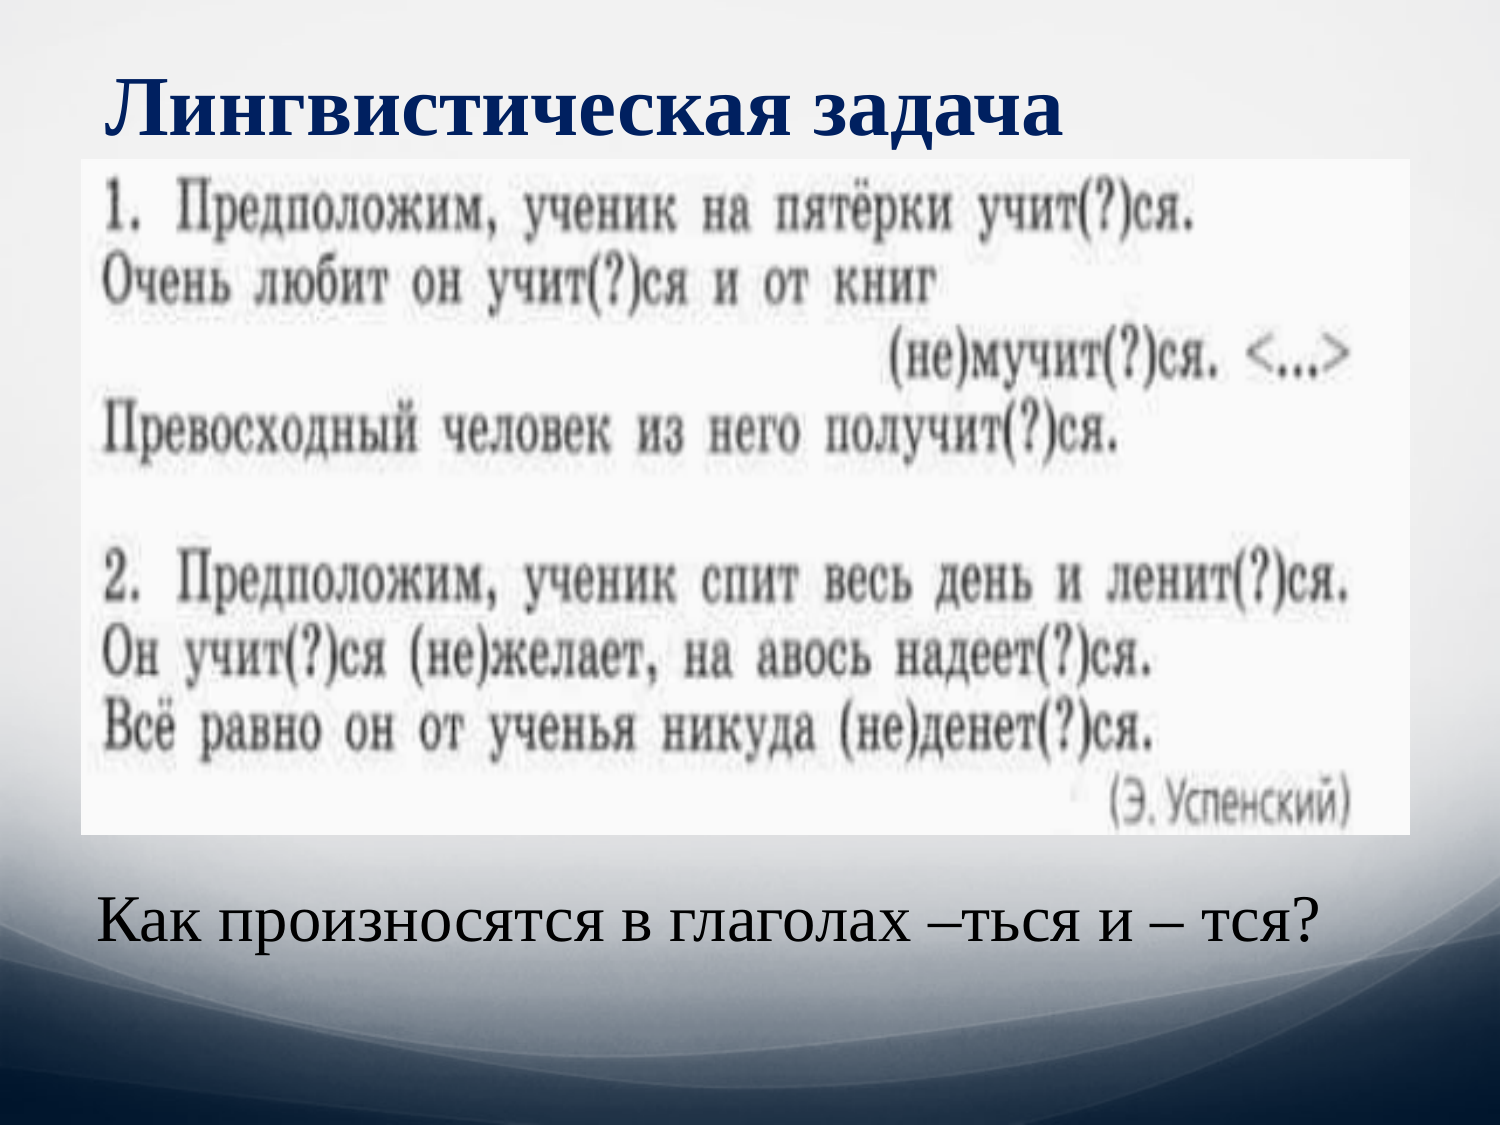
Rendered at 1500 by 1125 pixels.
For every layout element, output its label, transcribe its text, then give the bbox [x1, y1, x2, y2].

title Лингвистическая задача [90, 17, 1410, 156]
text_box Как произносятся в глаголах –ться и – тся? [81, 867, 1410, 963]
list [80, 159, 1410, 836]
